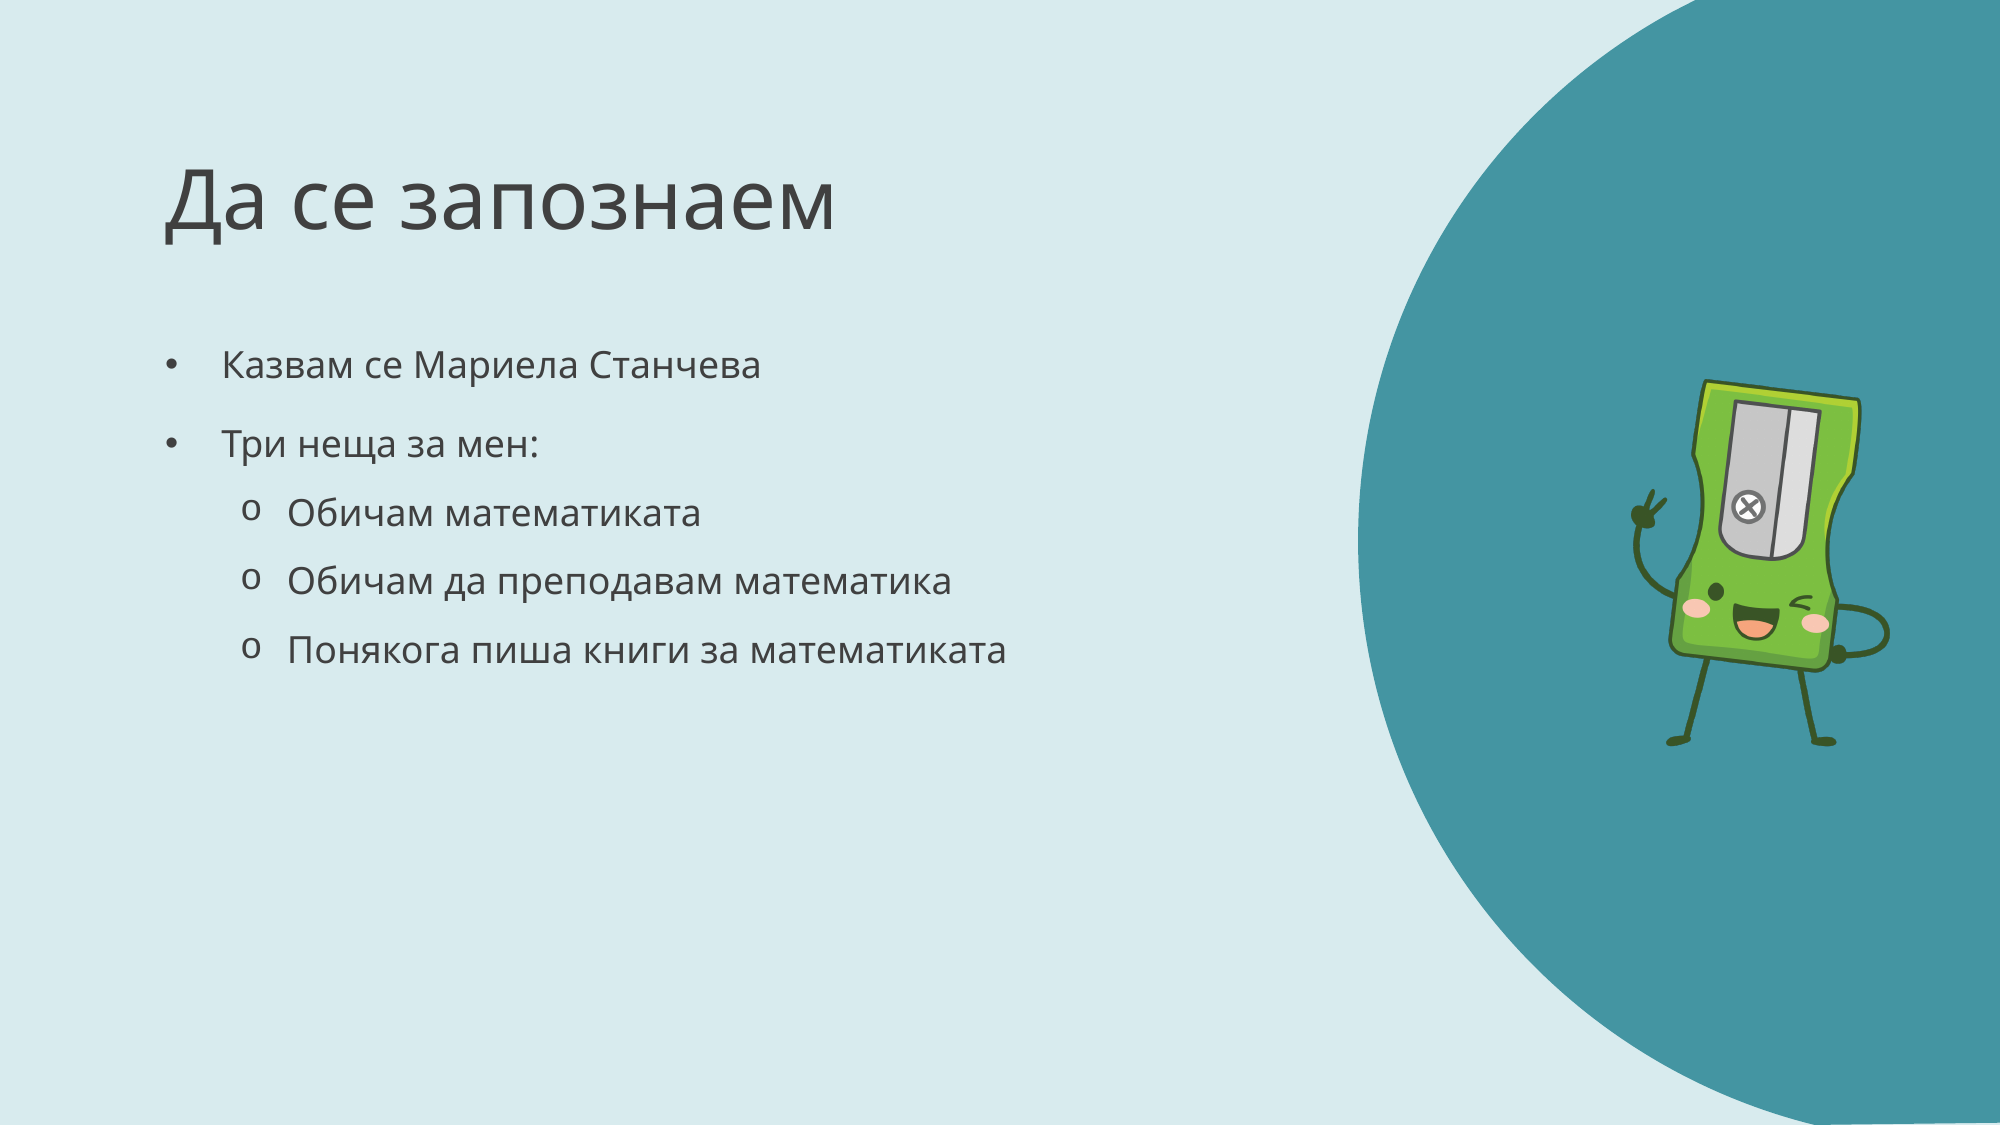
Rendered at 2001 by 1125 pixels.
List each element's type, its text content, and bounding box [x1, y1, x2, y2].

title Да се запознаем [150, 149, 1200, 263]
list Казвам се Мариела Станчева Три неща за мен: Обичам математиката Обичам да преподавам математика Понякога пиша книги за математиката [150, 319, 1200, 1010]
text_box [1357, 0, 2000, 1125]
picture [1631, 378, 1890, 747]
